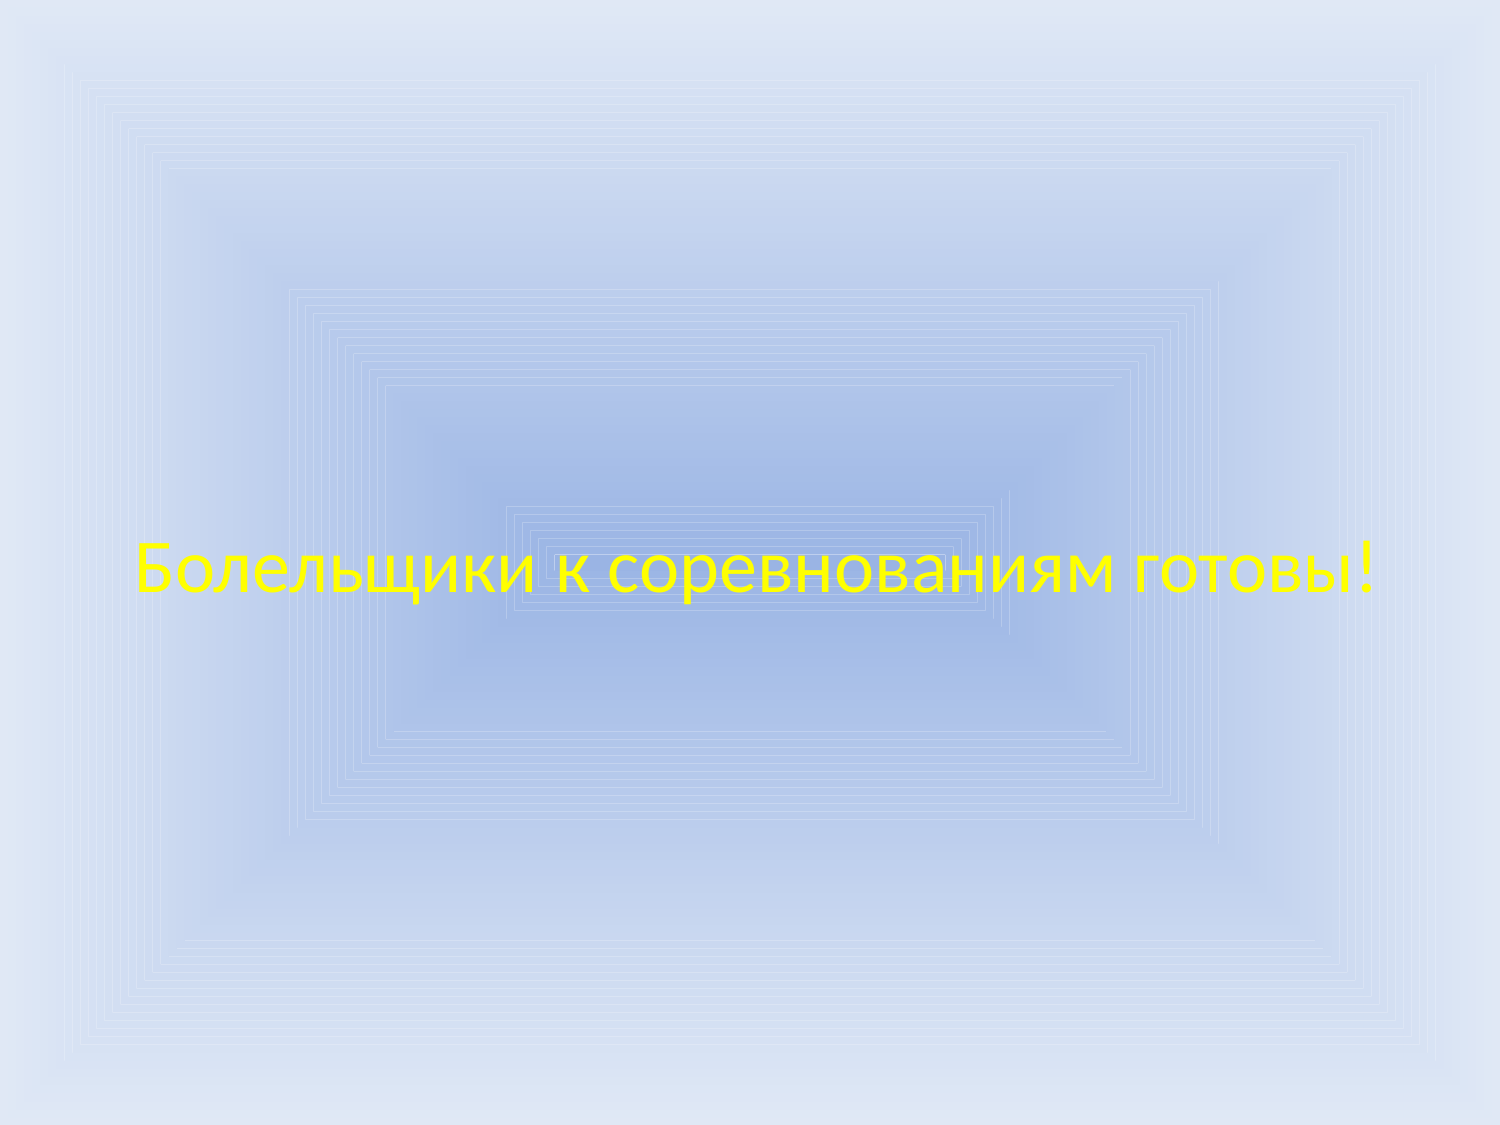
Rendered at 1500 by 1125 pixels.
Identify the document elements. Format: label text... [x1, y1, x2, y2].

title Болельщики к соревнованиям готовы! [82, 468, 1432, 657]
